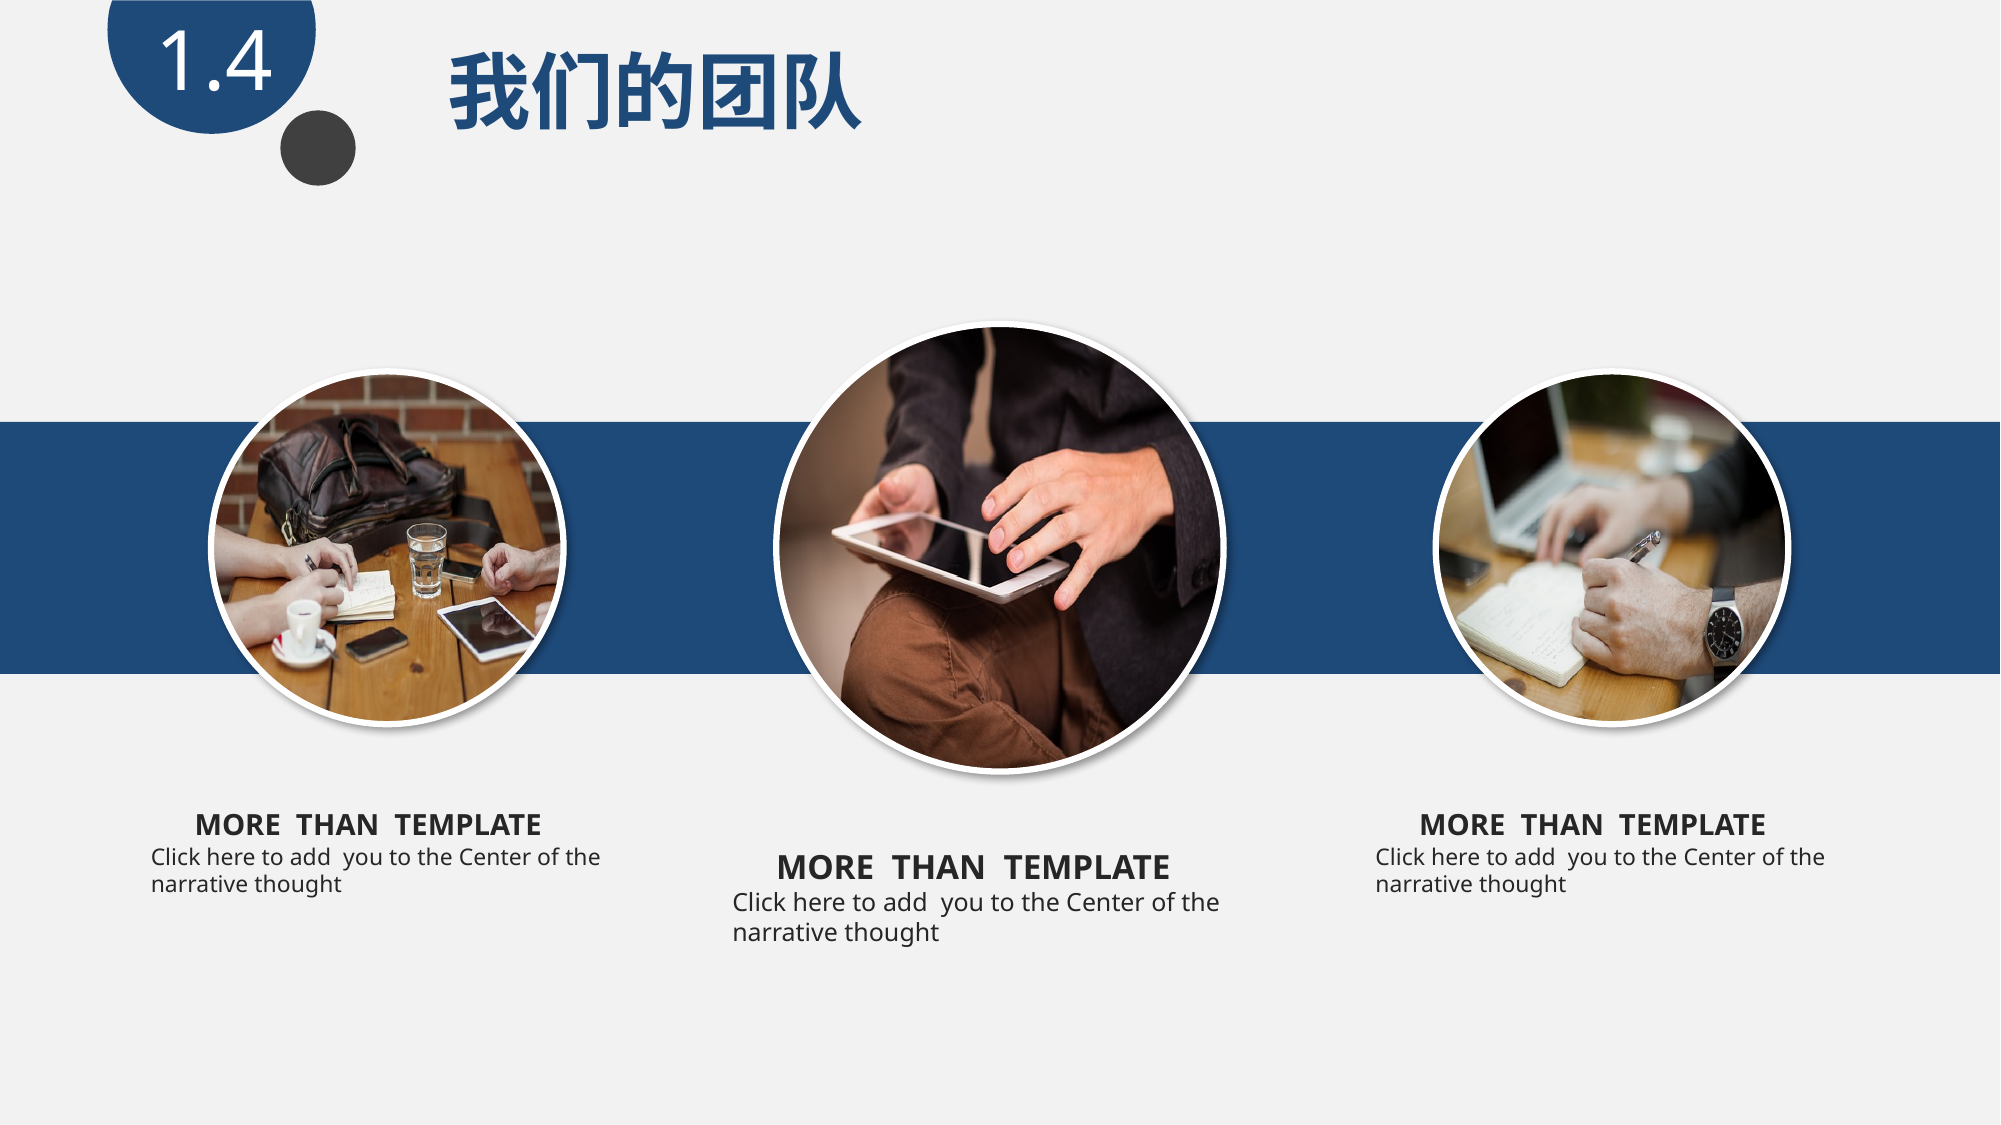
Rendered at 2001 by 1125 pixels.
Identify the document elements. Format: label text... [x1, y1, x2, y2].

text_box [148, 114, 275, 135]
text_box MORE THAN TEMPLATE Click here to add you to the Center of the narrative thought [717, 839, 1249, 1034]
text_box [1746, 421, 2000, 675]
text_box [279, 109, 357, 187]
text_box [209, 370, 565, 726]
text_box [775, 322, 1225, 773]
text_box 我们的团队 [432, 32, 879, 147]
text_box [1434, 370, 1790, 726]
text_box [106, 0, 141, 108]
text_box MORE THAN TEMPLATE Click here to add you to the Center of the narrative thought [1360, 795, 1853, 968]
text_box [288, 0, 317, 102]
text_box [521, 421, 813, 675]
text_box [1195, 421, 1486, 675]
text_box 1.4 [141, 0, 288, 114]
text_box MORE THAN TEMPLATE Click here to add you to the Center of the narrative thought [136, 795, 629, 968]
text_box [0, 421, 262, 675]
